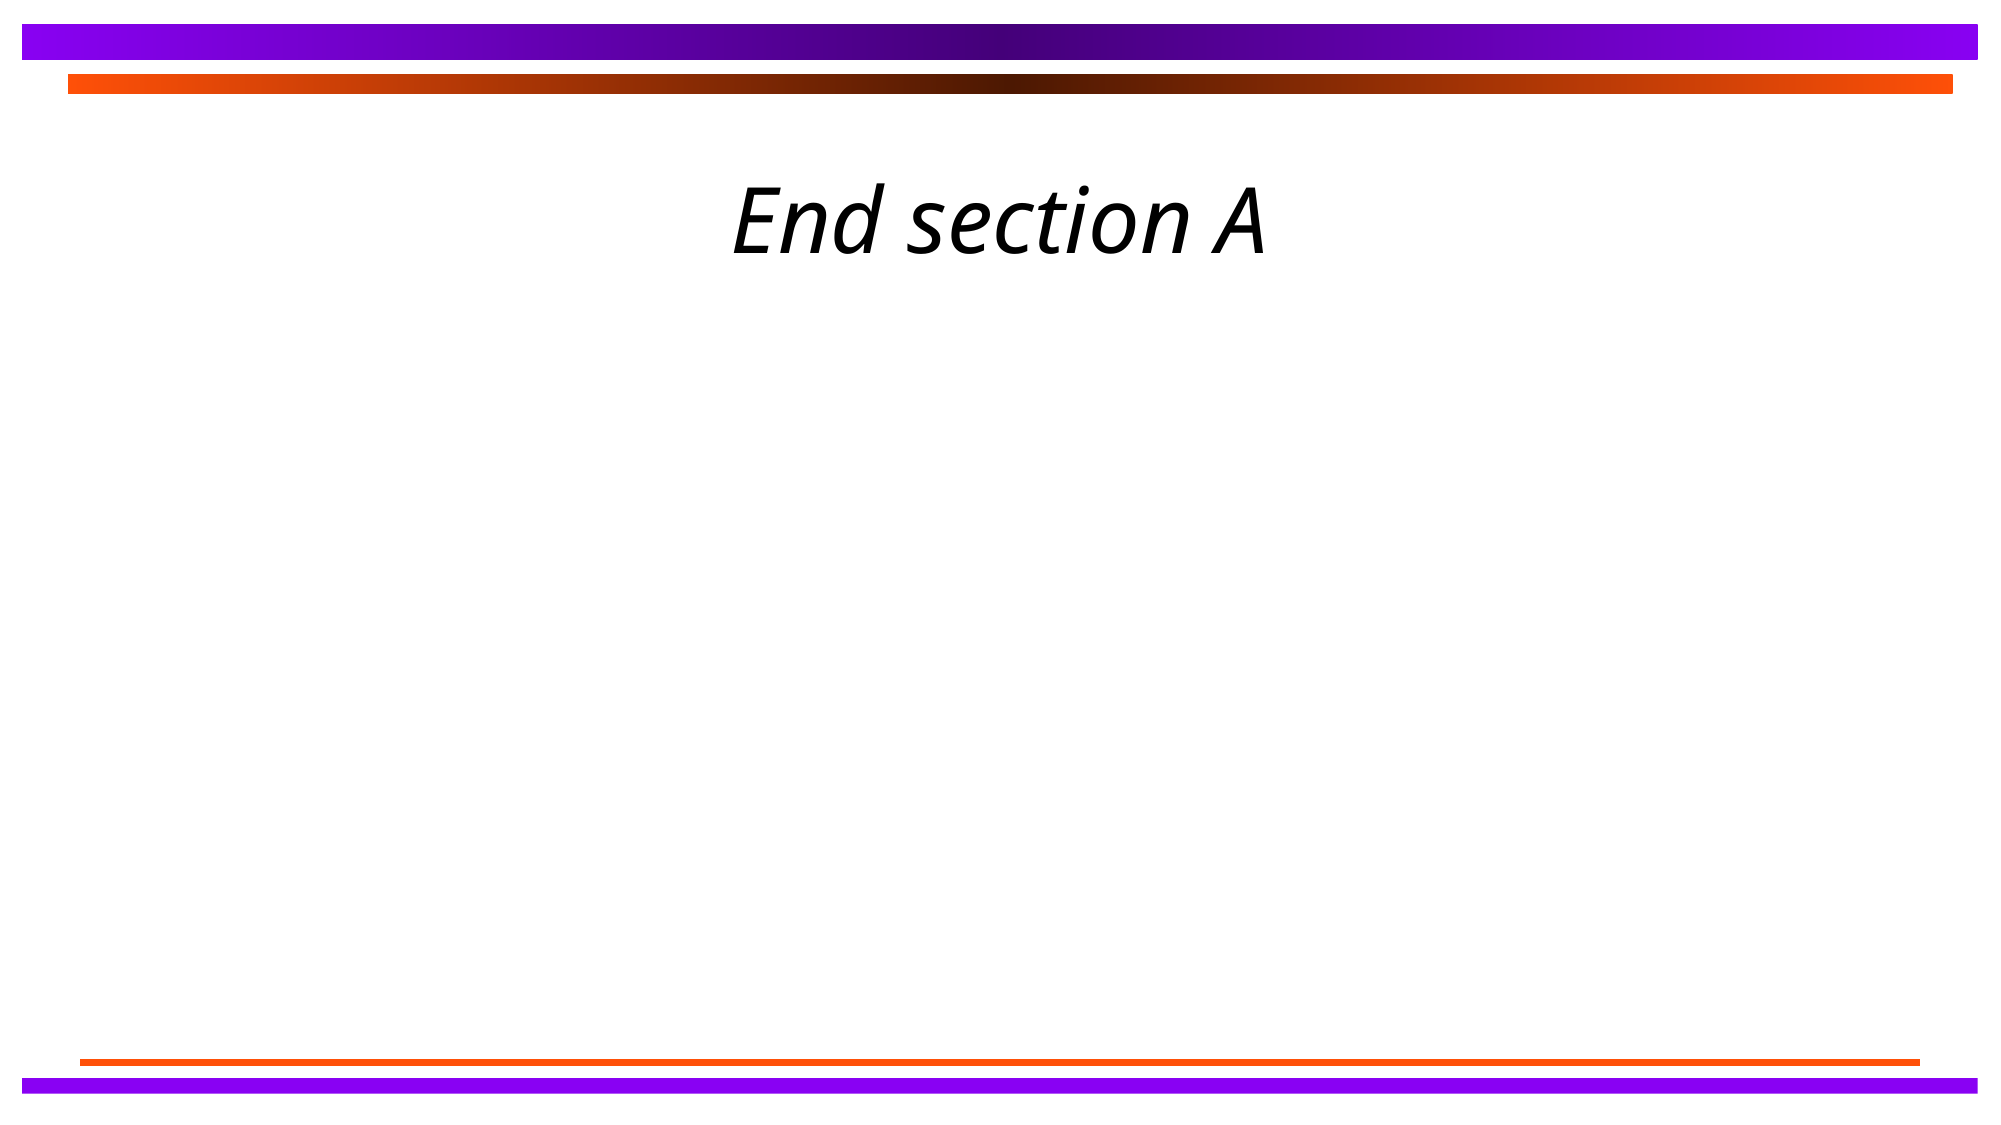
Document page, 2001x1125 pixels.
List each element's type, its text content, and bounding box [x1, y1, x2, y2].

title End section A [150, 121, 1850, 313]
